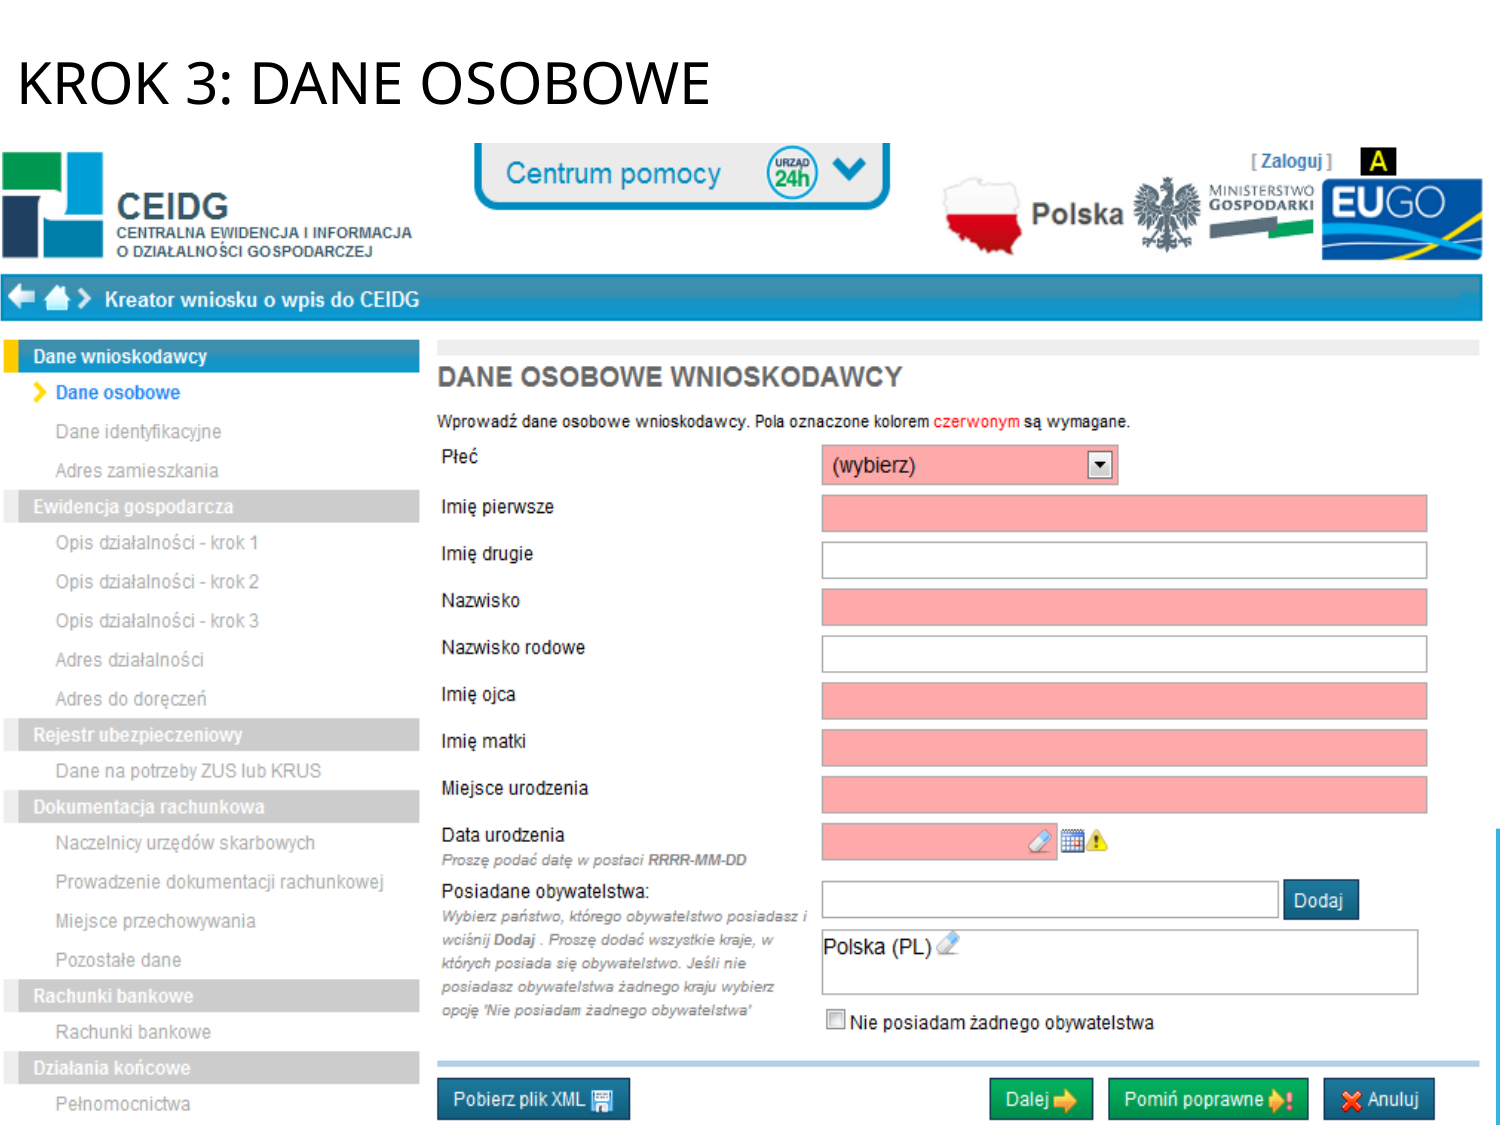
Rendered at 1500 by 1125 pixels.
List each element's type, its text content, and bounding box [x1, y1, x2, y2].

picture [0, 143, 1496, 1125]
title KROK 3: DANE OSOBOWE [1, 0, 1352, 142]
picture [482, 143, 882, 202]
picture [4, 278, 1479, 311]
